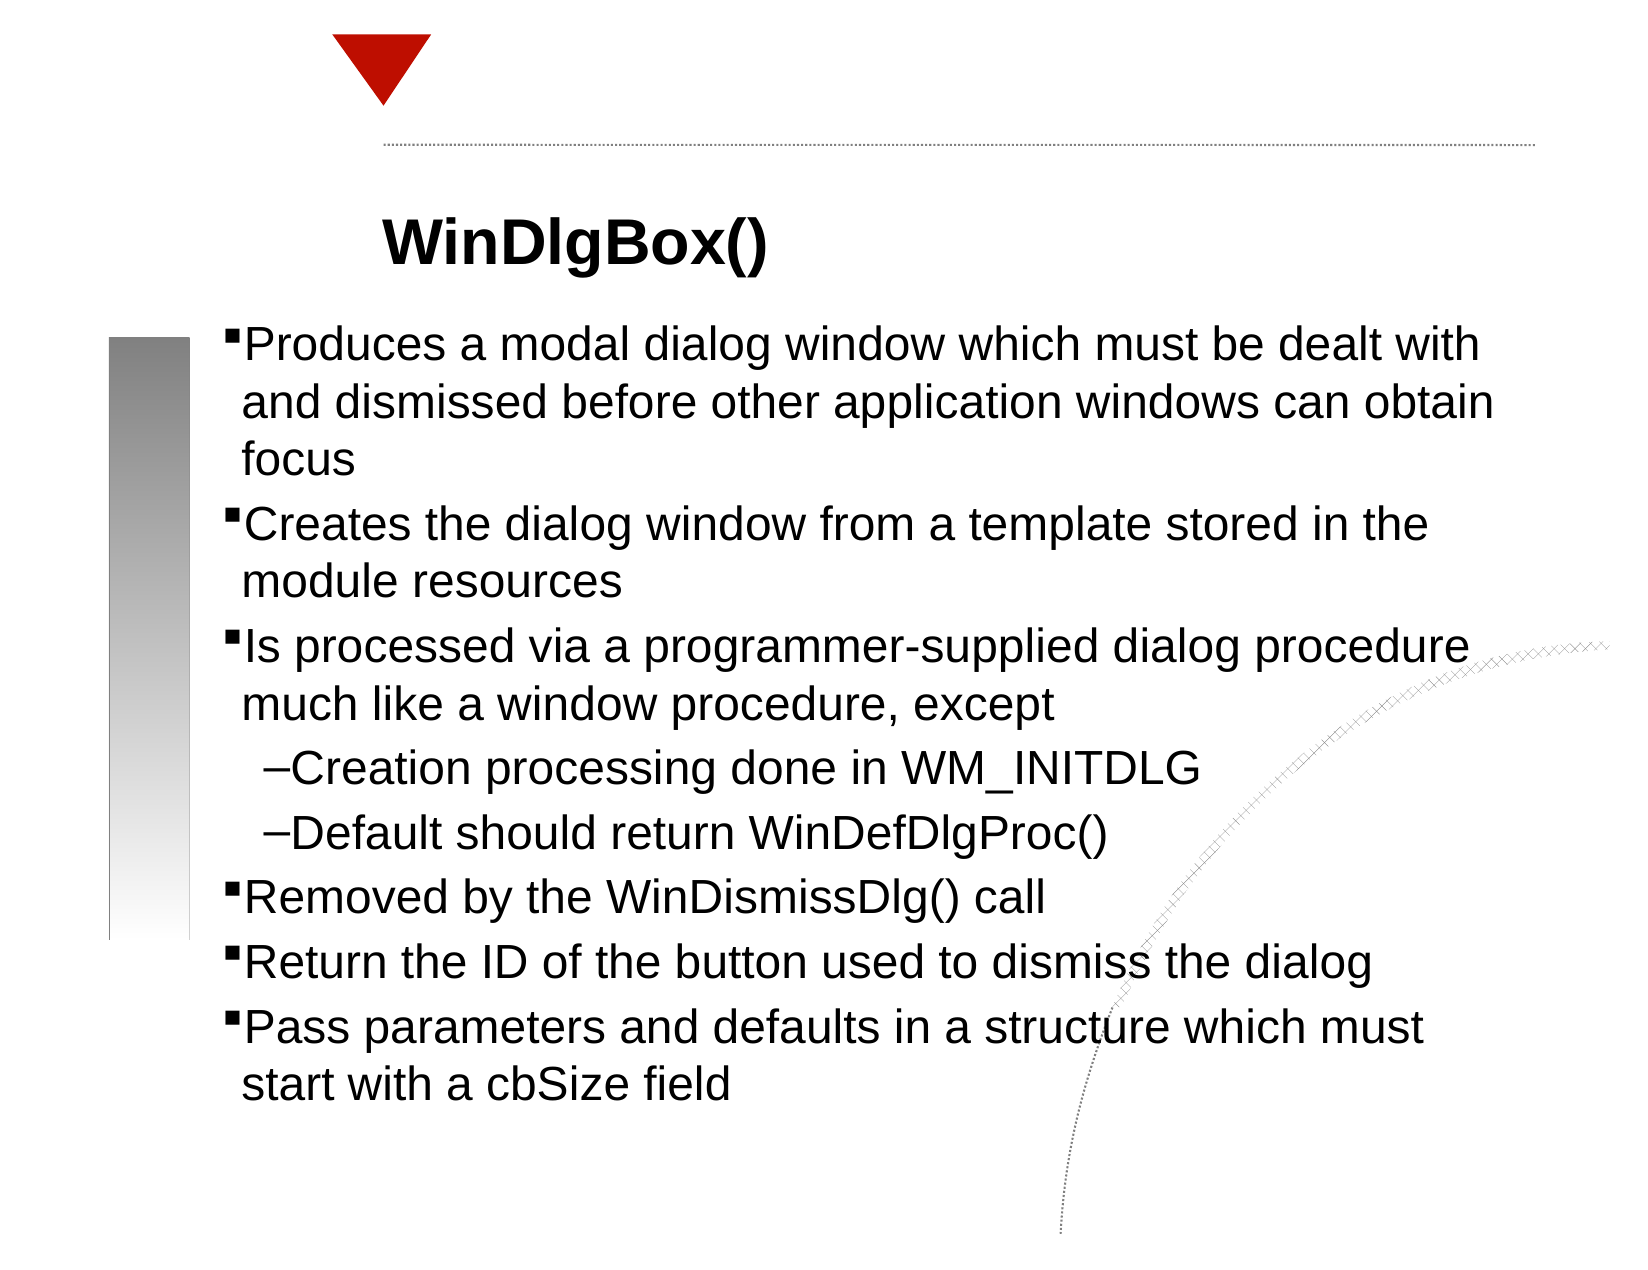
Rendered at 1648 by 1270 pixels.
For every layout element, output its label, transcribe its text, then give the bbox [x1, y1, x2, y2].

text_box Produces a modal dialog window which must be dealt with and dismissed before other application windows can obtain focus Creates the dialog window from a template stored in the module resources Is processed via a programmer-supplied dialog procedure much like a window procedure, except Creation processing done in WM_INITDLG Default should return WinDefDlgProc() Removed by the WinDismissDlg() call Return the ID of the button used to dismiss the dialog Pass parameters and defaults in a structure which must start with a cbSize field [221, 312, 1532, 1111]
text_box WinDlgBox() [382, 199, 1539, 278]
